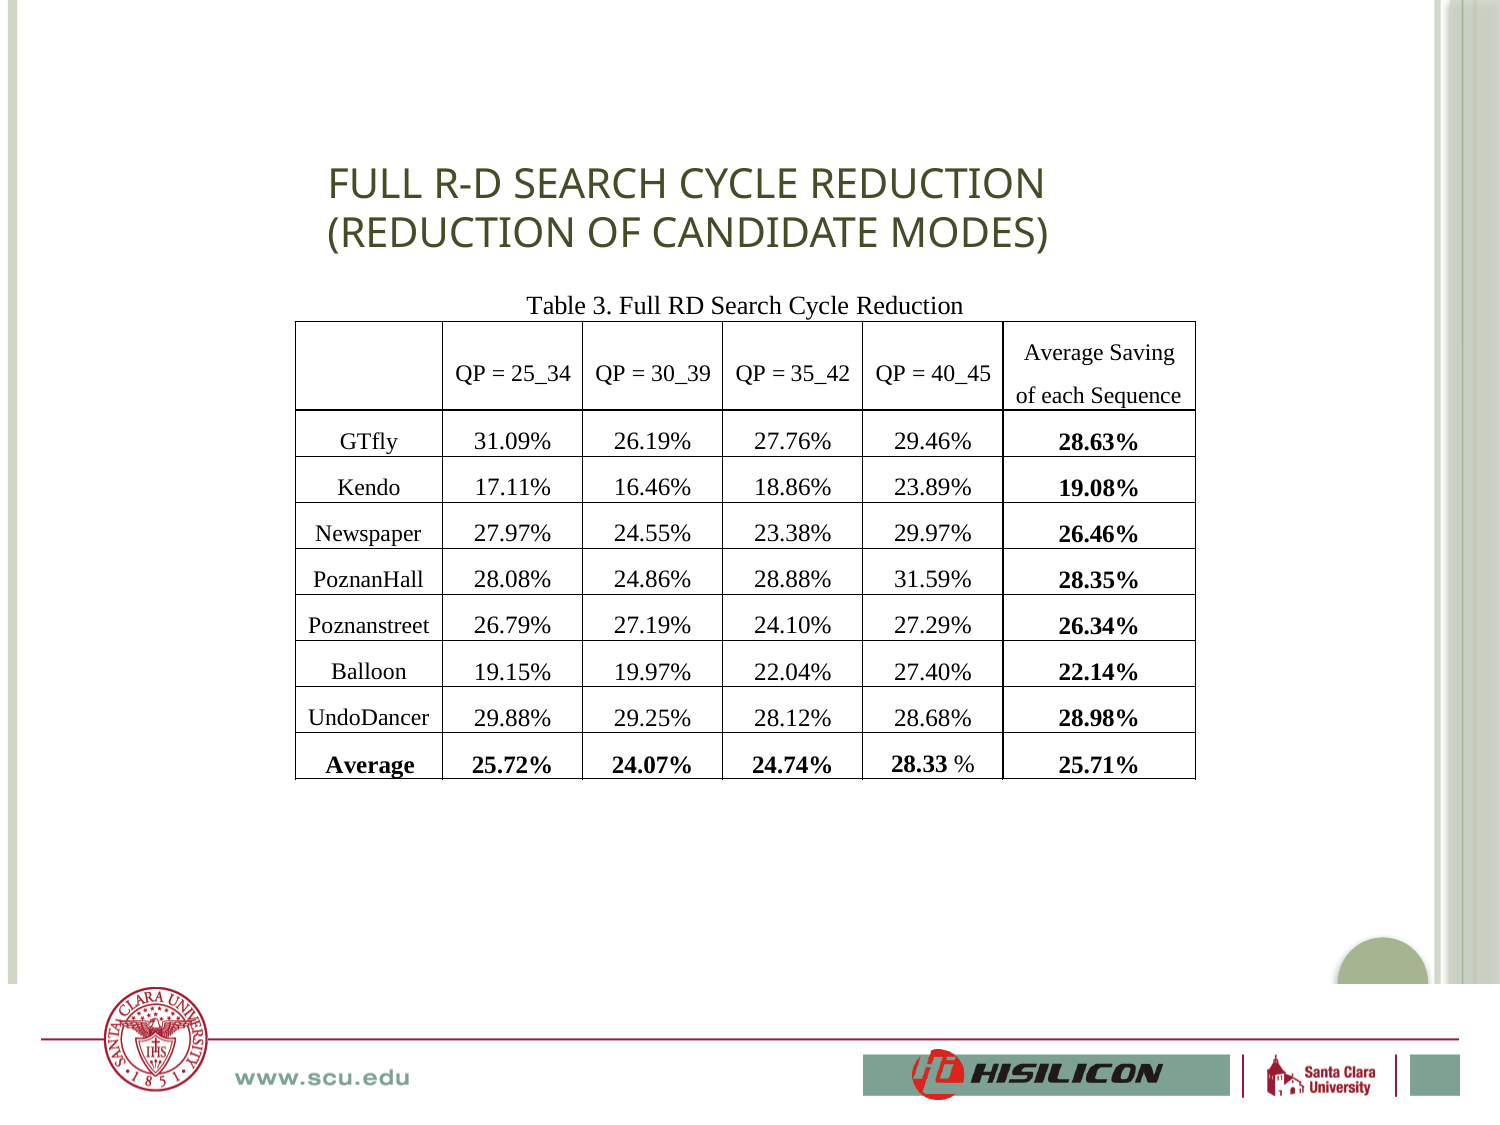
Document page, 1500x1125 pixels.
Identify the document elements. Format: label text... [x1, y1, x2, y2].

picture [0, 984, 1500, 1125]
title Full R-D Search Cycle Reduction (Reduction of Candidate Modes) [312, 147, 1150, 264]
picture [174, 274, 1317, 826]
